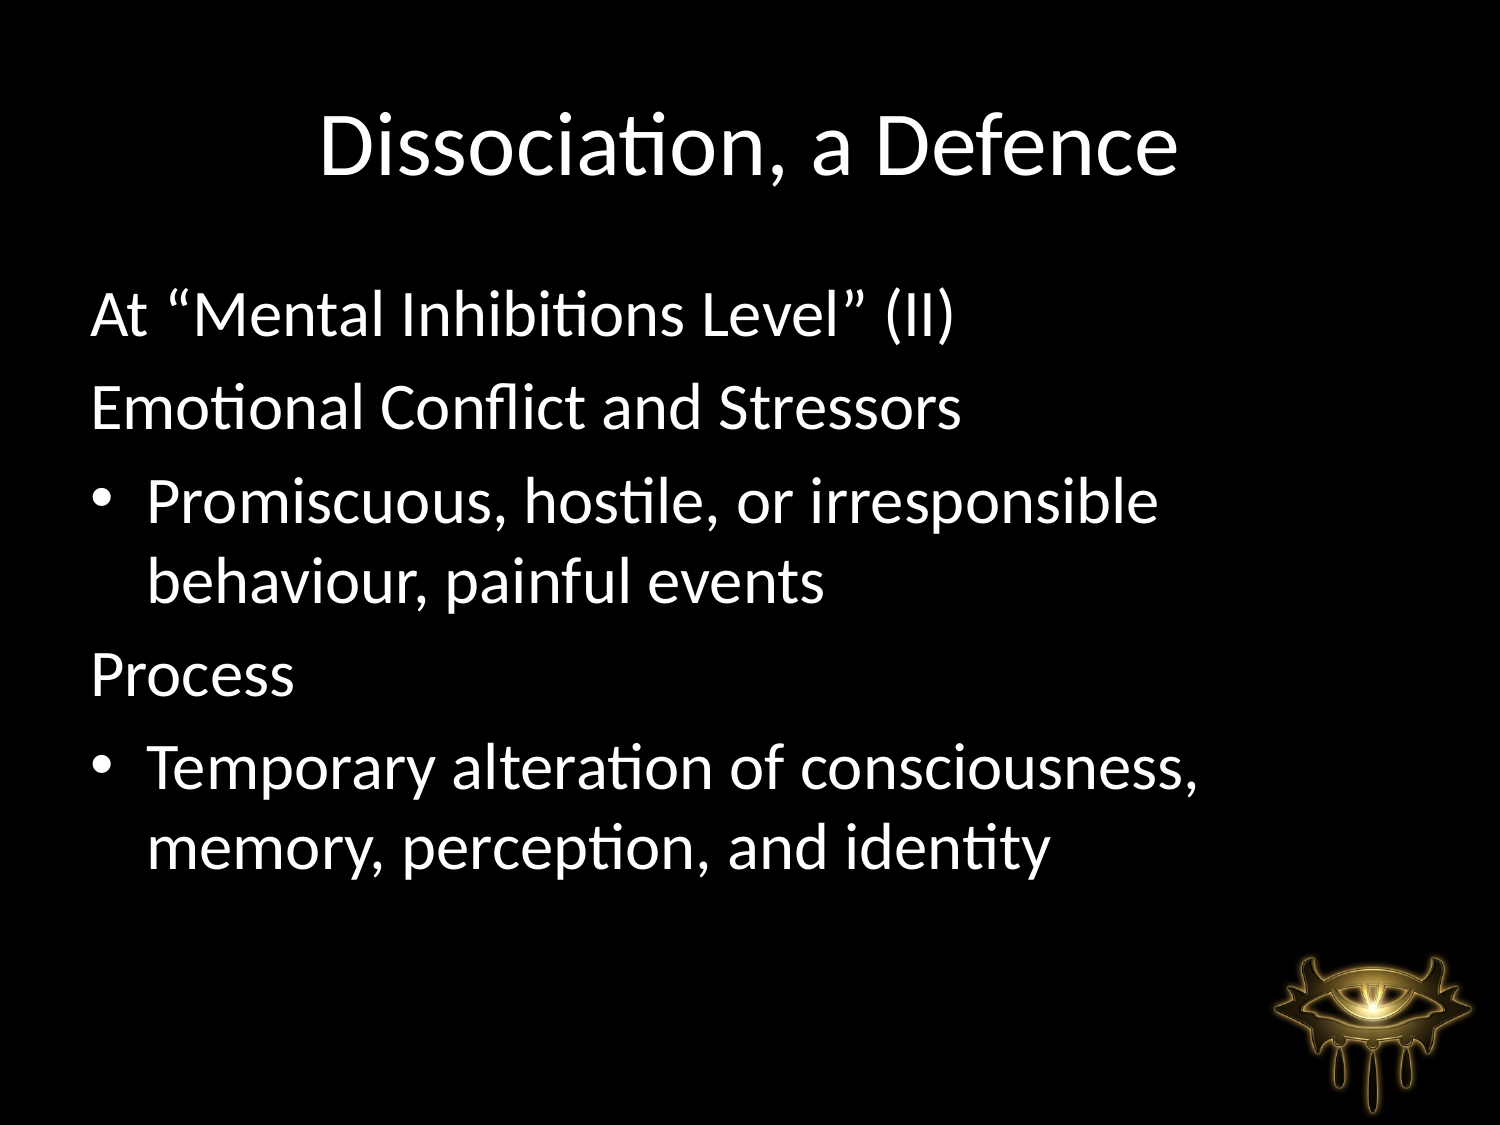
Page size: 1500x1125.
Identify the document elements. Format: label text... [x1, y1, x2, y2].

title Dissociation, a Defence [75, 45, 1425, 233]
picture [1245, 934, 1500, 1125]
list At “Mental Inhibitions Level” (II) Emotional Conflict and Stressors Promiscuous, hostile, or irresponsible behaviour, painful events Process Temporary alteration of consciousness, memory, perception, and identity [75, 262, 1425, 1005]
